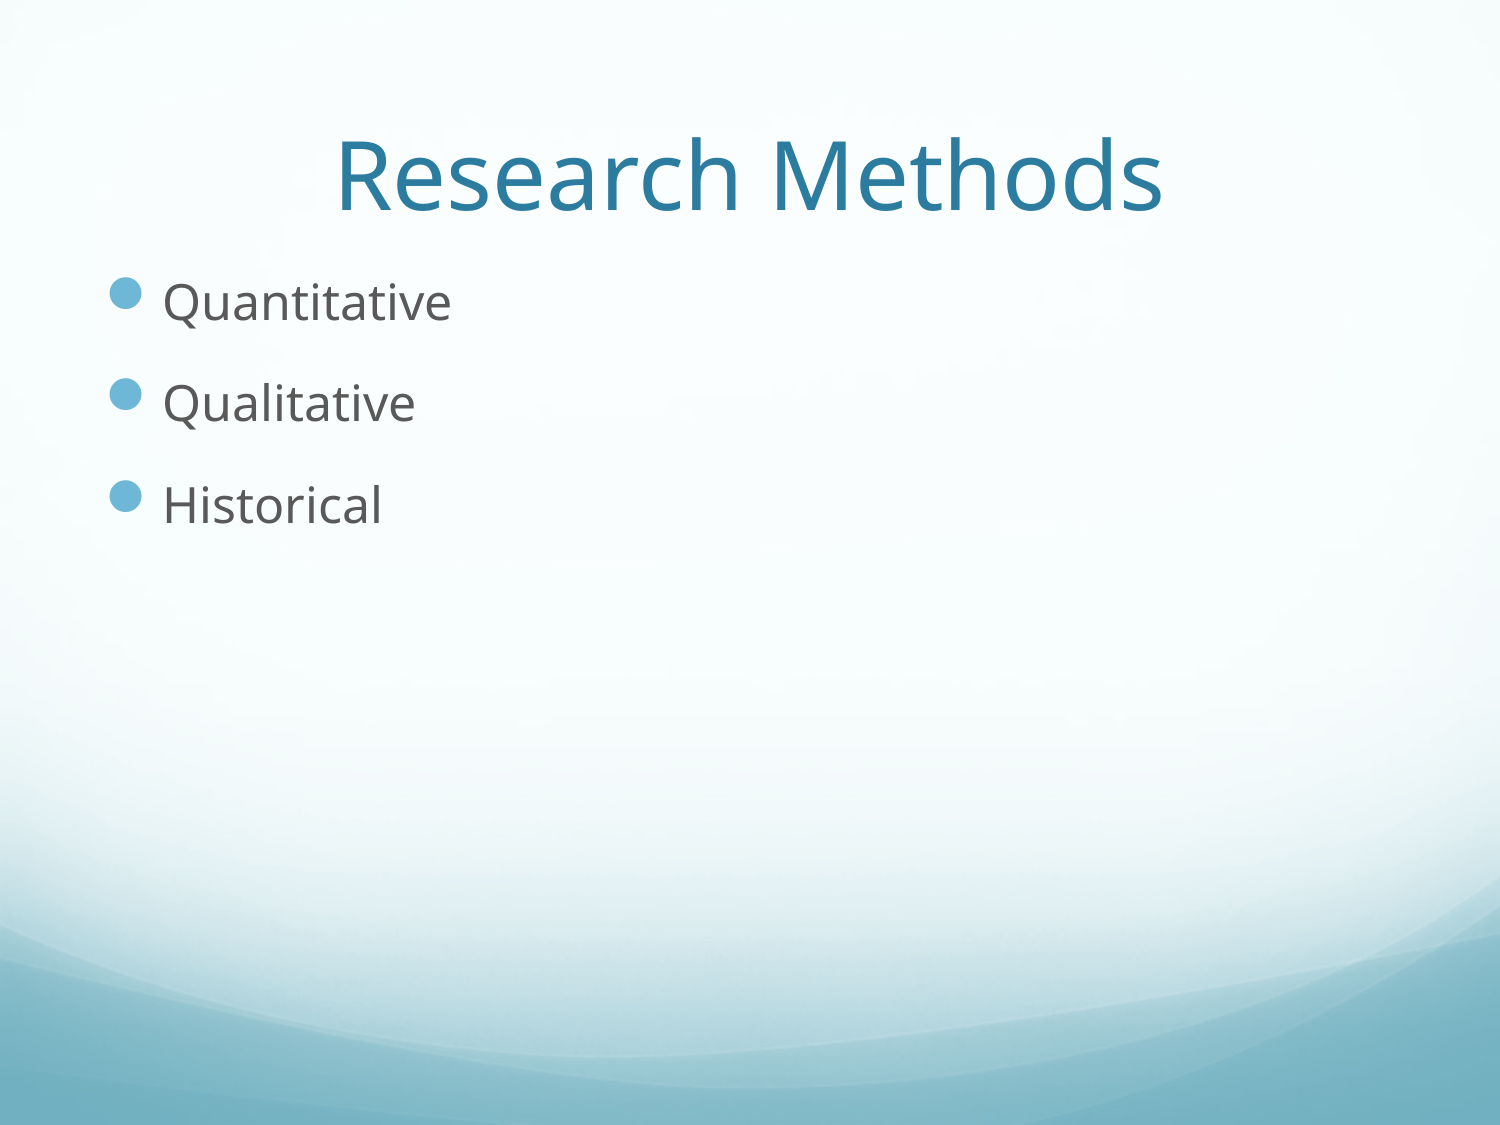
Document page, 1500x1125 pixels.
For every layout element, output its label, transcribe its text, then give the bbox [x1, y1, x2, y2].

list Quantitative Qualitative Historical [90, 262, 1410, 975]
title Research Methods [90, 17, 1410, 237]
